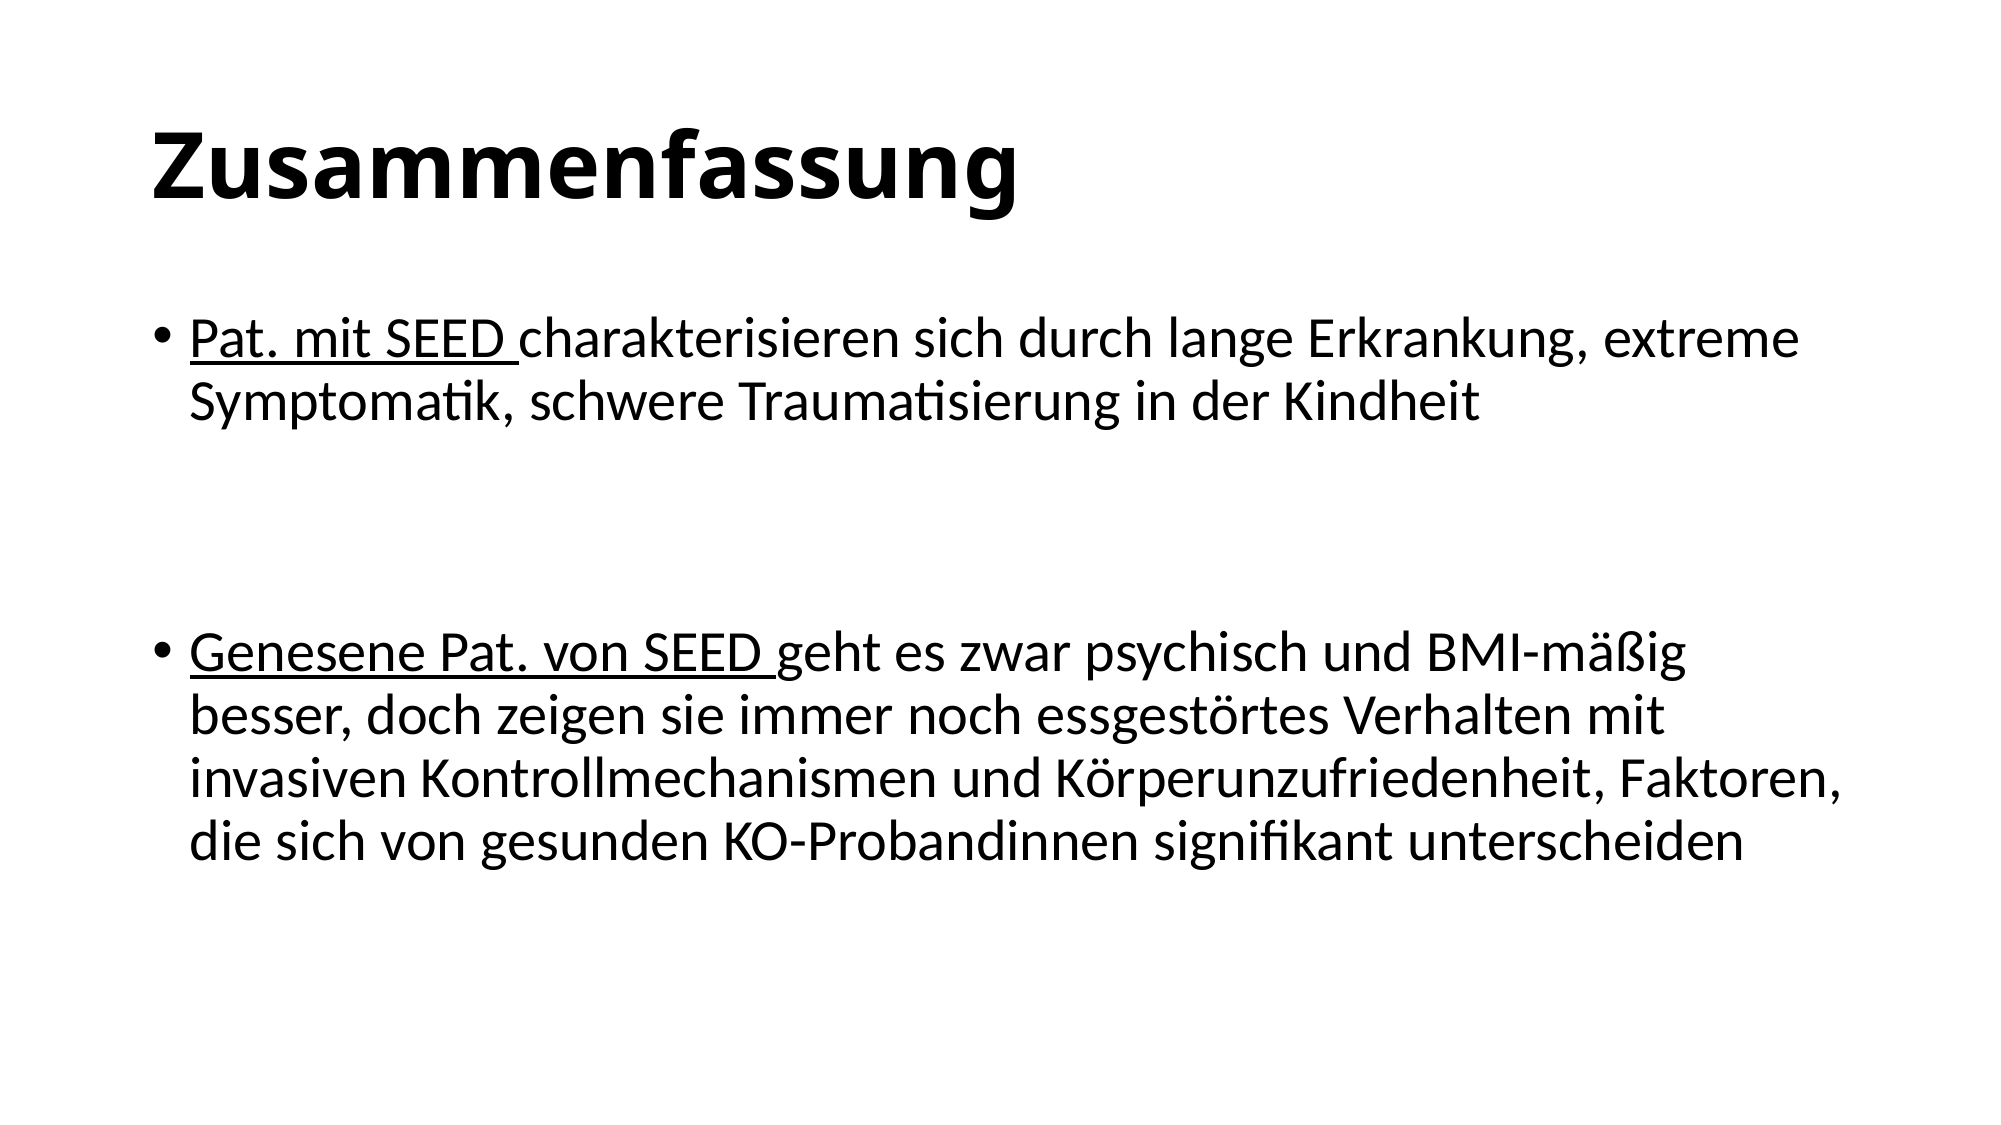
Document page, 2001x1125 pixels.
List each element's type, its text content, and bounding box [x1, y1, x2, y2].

list Pat. mit SEED charakterisieren sich durch lange Erkrankung, extreme Symptomatik, schwere Traumatisierung in der Kindheit Genesene Pat. von SEED geht es zwar psychisch und BMI-mäßig besser, doch zeigen sie immer noch essgestörtes Verhalten mit invasiven Kontrollmechanismen und Körperunzufriedenheit, Faktoren, die sich von gesunden KO-Probandinnen signifikant unterscheiden [137, 299, 1863, 1014]
title Zusammenfassung [137, 59, 1863, 278]
